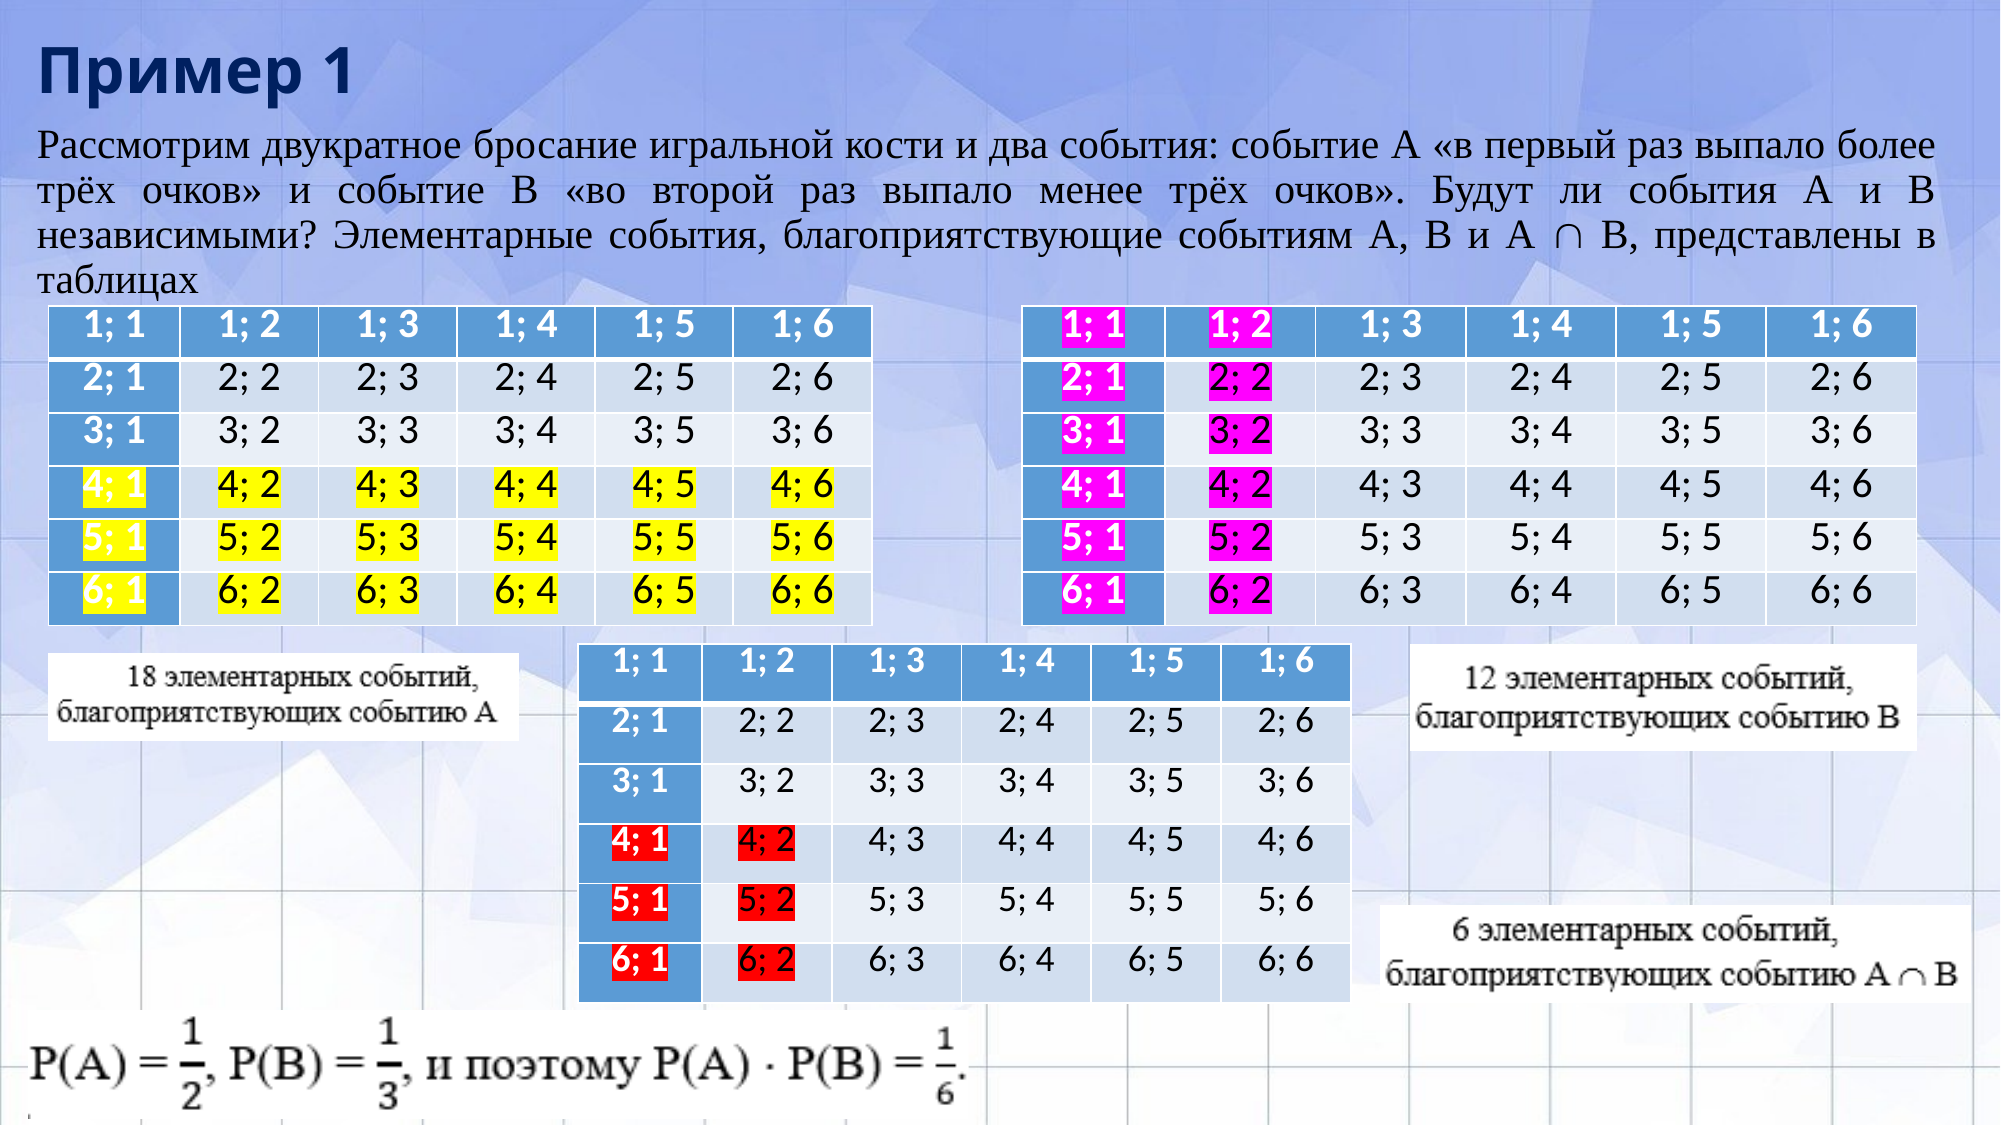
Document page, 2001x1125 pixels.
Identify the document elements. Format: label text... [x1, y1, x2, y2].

table_cell 4; 3 [1316, 467, 1465, 518]
table_header 1; 5 [1092, 645, 1220, 701]
picture [0, 0, 2001, 1125]
table_cell 4; 5 [596, 467, 732, 518]
table_cell 2; 6 [734, 362, 871, 412]
table_header 1; 3 [833, 645, 961, 701]
table_cell 5; 1 [579, 884, 701, 942]
table_cell 6; 3 [1316, 573, 1465, 625]
table_cell 4; 2 [181, 467, 318, 518]
table_cell 6; 5 [596, 573, 732, 625]
table_cell 5; 6 [1222, 884, 1350, 942]
table_cell 2; 2 [703, 707, 831, 763]
table_cell 5; 3 [319, 520, 456, 571]
table_cell 2; 1 [49, 362, 179, 412]
table_cell 3; 5 [1617, 414, 1765, 465]
table_cell 3; 1 [49, 414, 179, 465]
table_cell 3; 3 [833, 765, 961, 823]
table_cell 2; 3 [833, 707, 961, 763]
table_cell 6; 6 [734, 573, 871, 625]
table_cell 6; 4 [458, 573, 594, 625]
table_cell 2; 1 [1023, 362, 1164, 412]
table_cell 6; 4 [962, 944, 1090, 1002]
table_cell 6; 5 [1617, 573, 1765, 625]
table_header 1; 6 [1767, 307, 1916, 357]
table_header 1; 4 [1467, 307, 1615, 357]
table_header 1; 6 [1222, 645, 1350, 701]
table_cell 2; 4 [1467, 362, 1615, 412]
table_cell 5; 4 [1467, 520, 1615, 571]
table_cell 3; 2 [703, 765, 831, 823]
table_cell 5; 1 [1023, 520, 1164, 571]
table_cell 4; 6 [1767, 467, 1916, 518]
table_cell 6; 2 [703, 944, 831, 1002]
table_cell 4; 4 [962, 825, 1090, 883]
table_cell 3; 1 [1023, 414, 1164, 465]
table_cell 4; 6 [1222, 825, 1350, 883]
table_header 1; 3 [1316, 307, 1465, 357]
table_cell 6; 5 [1092, 944, 1220, 1002]
table_cell 3; 1 [579, 765, 701, 823]
table_cell 4; 2 [1166, 467, 1315, 518]
table_cell 5; 3 [833, 884, 961, 942]
title Пример 1 [21, 29, 1761, 114]
table_header 1; 4 [962, 645, 1090, 701]
table_cell 3; 3 [1316, 414, 1465, 465]
table_cell 5; 5 [1092, 884, 1220, 942]
table_header 1; 4 [458, 307, 594, 357]
table_cell 3; 4 [962, 765, 1090, 823]
table_cell 6; 1 [579, 944, 701, 1002]
table_cell 2; 4 [458, 362, 594, 412]
table_cell 5; 2 [1166, 520, 1315, 571]
table_cell 2; 1 [579, 707, 701, 763]
table_cell 3; 2 [1166, 414, 1315, 465]
table_cell 5; 2 [181, 520, 318, 571]
table_header 1; 2 [703, 645, 831, 701]
table_cell 4; 3 [833, 825, 961, 883]
table_cell 3; 2 [181, 414, 318, 465]
table_cell 4; 1 [1023, 467, 1164, 518]
table_cell 5; 5 [1617, 520, 1765, 571]
table_cell 3; 5 [1092, 765, 1220, 823]
table_cell 5; 4 [458, 520, 594, 571]
table_cell 4; 5 [1092, 825, 1220, 883]
table_cell 4; 5 [1617, 467, 1765, 518]
table_cell 5; 6 [734, 520, 871, 571]
table_cell 2; 2 [181, 362, 318, 412]
table_cell 5; 1 [49, 520, 179, 571]
table_cell 3; 4 [458, 414, 594, 465]
table_header 1; 1 [1023, 307, 1164, 357]
table_cell 6; 1 [49, 573, 179, 625]
table_cell 2; 5 [1617, 362, 1765, 412]
table_header 1; 6 [734, 307, 871, 357]
table_cell 6; 6 [1222, 944, 1350, 1002]
table_header 1; 5 [1617, 307, 1765, 357]
table_cell 5; 5 [596, 520, 732, 571]
table_cell 2; 3 [319, 362, 456, 412]
table_cell 3; 3 [319, 414, 456, 465]
table_cell 3; 6 [1222, 765, 1350, 823]
table_cell 4; 2 [703, 825, 831, 883]
table_cell 2; 2 [1166, 362, 1315, 412]
table_cell 3; 5 [596, 414, 732, 465]
table_cell 2; 3 [1316, 362, 1465, 412]
table_cell 4; 4 [458, 467, 594, 518]
table_cell 4; 3 [319, 467, 456, 518]
table_cell 2; 4 [962, 707, 1090, 763]
table_cell 6; 6 [1767, 573, 1916, 625]
table_cell 2; 5 [1092, 707, 1220, 763]
table_header 1; 2 [181, 307, 318, 357]
table_header 1; 1 [579, 645, 701, 701]
table_cell 6; 2 [181, 573, 318, 625]
table_cell 4; 6 [734, 467, 871, 518]
table_cell 4; 1 [579, 825, 701, 883]
table_cell 5; 3 [1316, 520, 1465, 571]
table_header 1; 1 [49, 307, 179, 357]
table_cell 6; 4 [1467, 573, 1615, 625]
table_cell 2; 5 [596, 362, 732, 412]
table_cell 3; 4 [1467, 414, 1615, 465]
table_cell 2; 6 [1222, 707, 1350, 763]
table_header 1; 5 [596, 307, 732, 357]
table_cell 3; 6 [734, 414, 871, 465]
table_cell 6; 3 [833, 944, 961, 1002]
table_cell 6; 3 [319, 573, 456, 625]
table_cell 5; 2 [703, 884, 831, 942]
table_cell 5; 6 [1767, 520, 1916, 571]
table_cell 3; 6 [1767, 414, 1916, 465]
table_header 1; 3 [319, 307, 456, 357]
table_cell 4; 4 [1467, 467, 1615, 518]
table_cell 6; 1 [1023, 573, 1164, 625]
table_cell 2; 6 [1767, 362, 1916, 412]
table_cell 4; 1 [49, 467, 179, 518]
table_header 1; 2 [1166, 307, 1315, 357]
list Рассмотрим двукратное бросание игральной кости и два события: со­бытие А «в первый раз выпало более трёх очков» и событие В «во второй раз выпало менее трёх очков». Будут ли события А и В независимыми? Элементарные события, благоприятствующие событиям А, В и А  В, представлены в таблицах [21, 114, 1952, 1095]
table_cell 5; 4 [962, 884, 1090, 942]
table_cell 6; 2 [1166, 573, 1315, 625]
